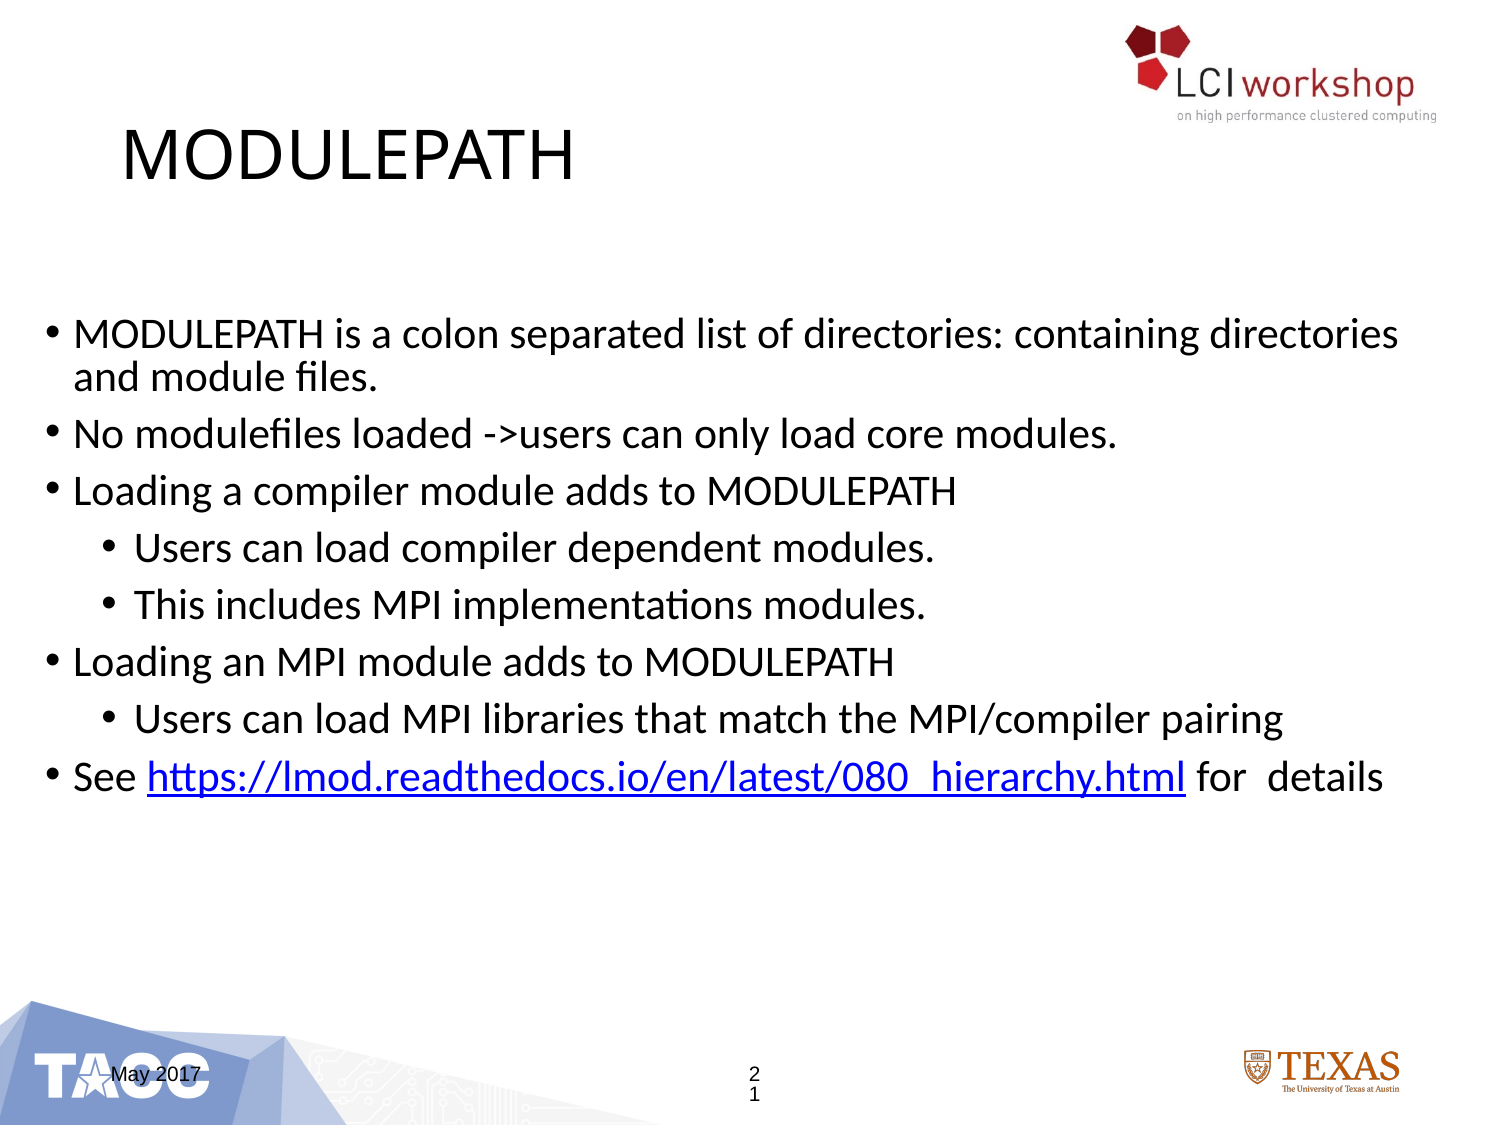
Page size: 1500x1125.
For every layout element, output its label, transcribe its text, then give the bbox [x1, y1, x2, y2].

picture [0, 999, 659, 1125]
text_box May 2017 [103, 1052, 441, 1093]
title MODULEPATH [111, 100, 1426, 215]
picture [1125, 25, 1436, 123]
list MODULEPATH is a colon separated list of directories: containing directories and module files. No modulefiles loaded ->users can only load core modules. Loading a compiler module adds to MODULEPATH Users can load compiler dependent modules. This includes MPI implementations modules. Loading an MPI module adds to MODULEPATH Users can load MPI libraries that match the MPI/compiler pairing See https://lmod.readthedocs.io/en/latest/080_hierarchy.html for details [36, 306, 1463, 815]
slide_number 21 [740, 1053, 771, 1092]
picture [1210, 1017, 1433, 1125]
